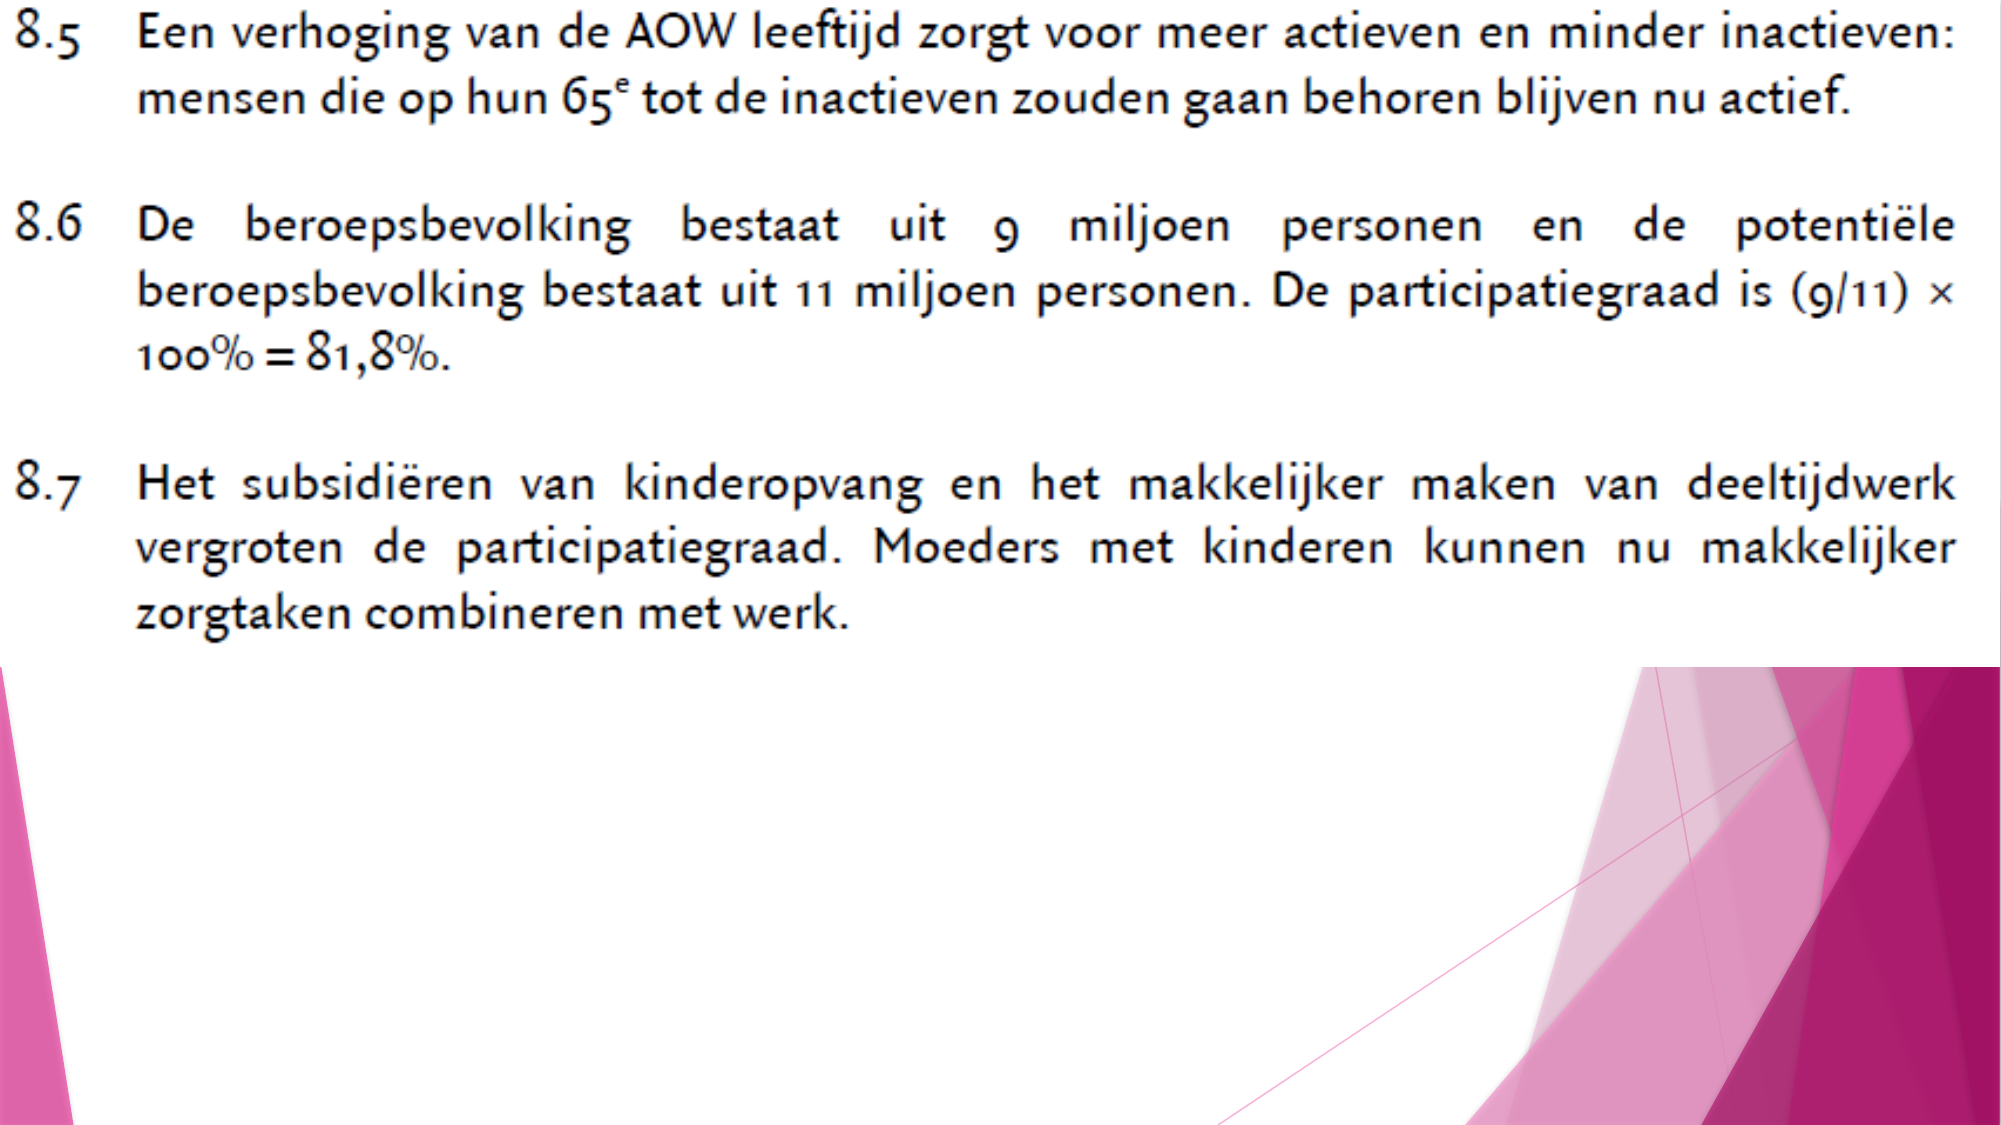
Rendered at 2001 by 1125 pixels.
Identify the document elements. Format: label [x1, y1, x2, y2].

picture [0, 0, 2000, 668]
